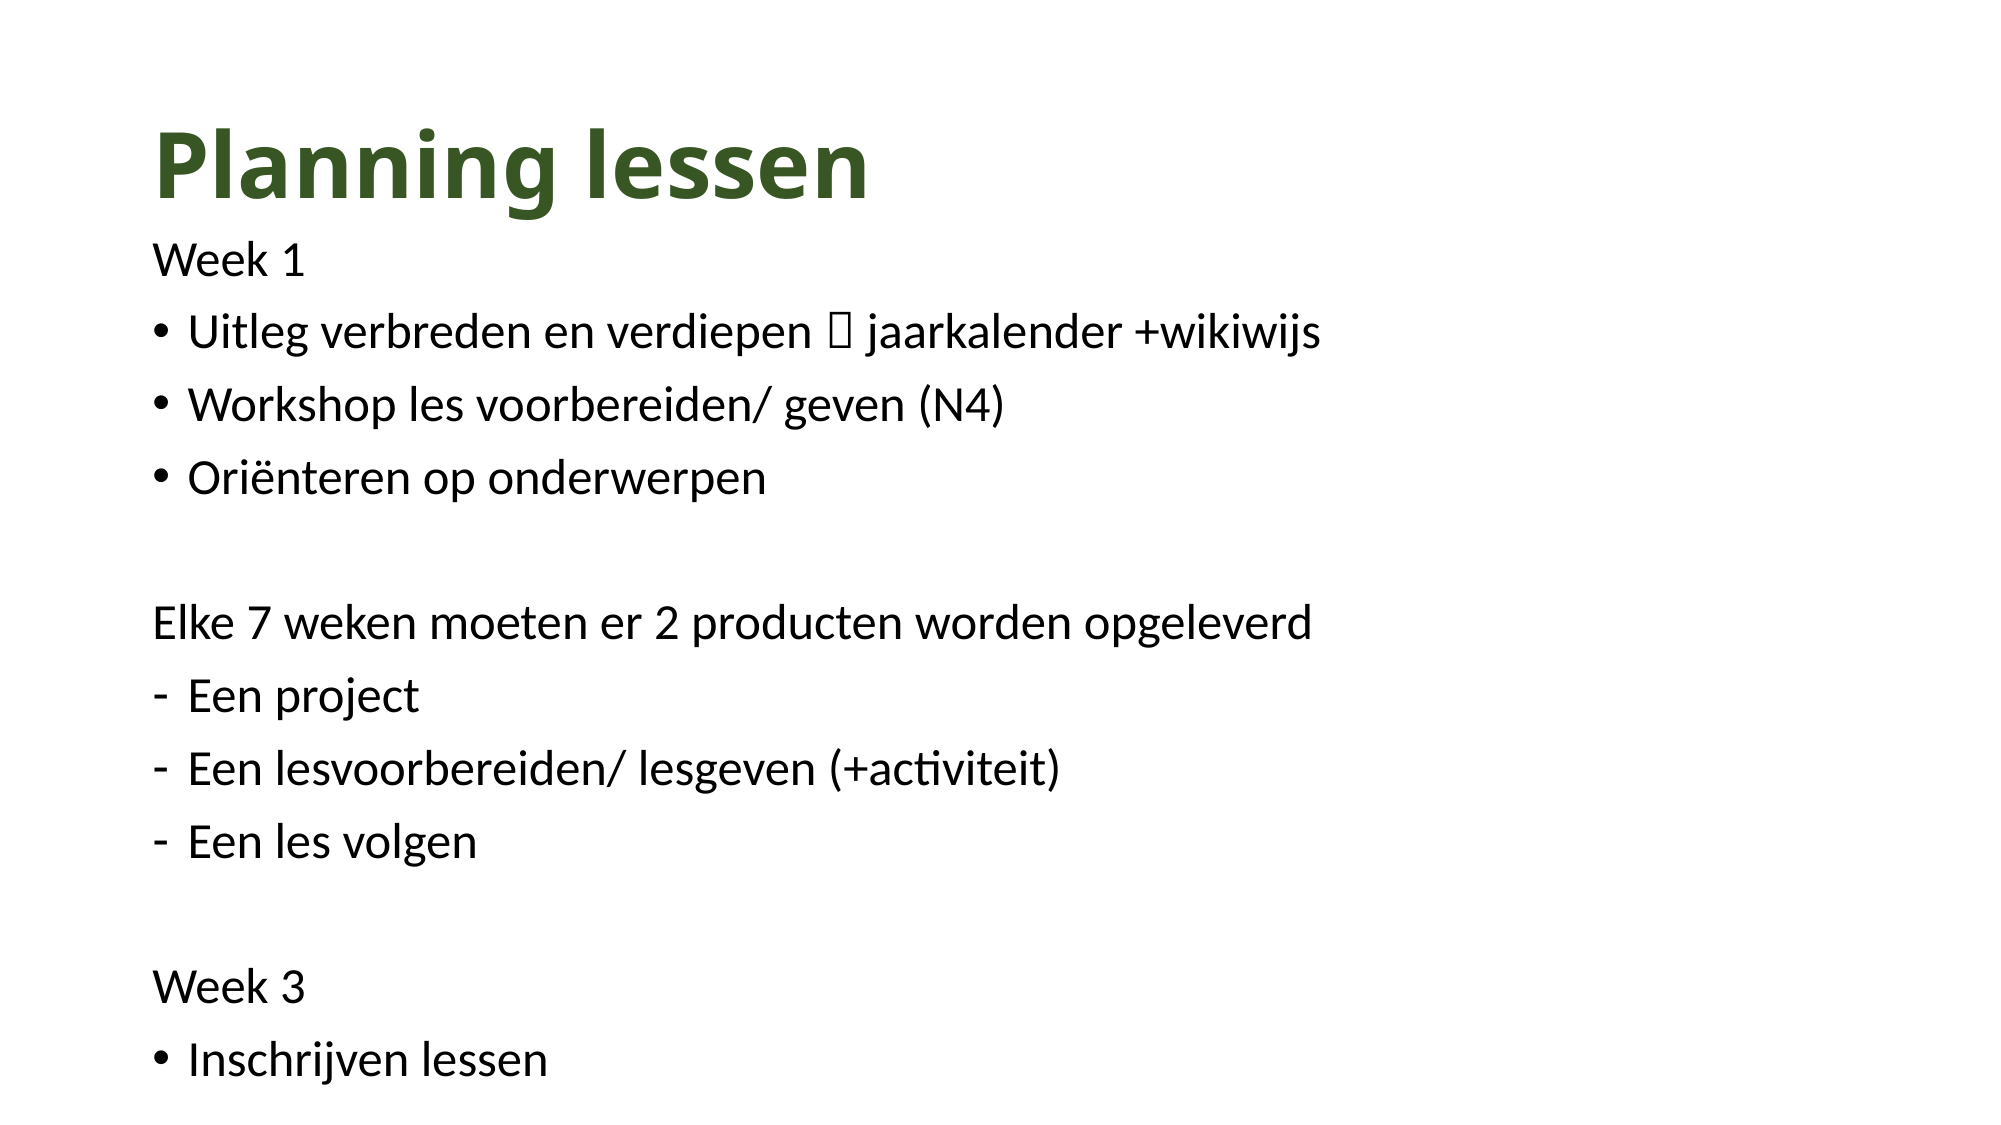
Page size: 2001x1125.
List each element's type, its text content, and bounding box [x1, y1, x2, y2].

list Week 1 Uitleg verbreden en verdiepen  jaarkalender +wikiwijs Workshop les voorbereiden/ geven (N4) Oriënteren op onderwerpen Elke 7 weken moeten er 2 producten worden opgeleverd Een project Een lesvoorbereiden/ lesgeven (+activiteit) Een les volgen Week 3 Inschrijven lessen [137, 224, 1863, 1099]
title Planning lessen [137, 59, 1863, 224]
